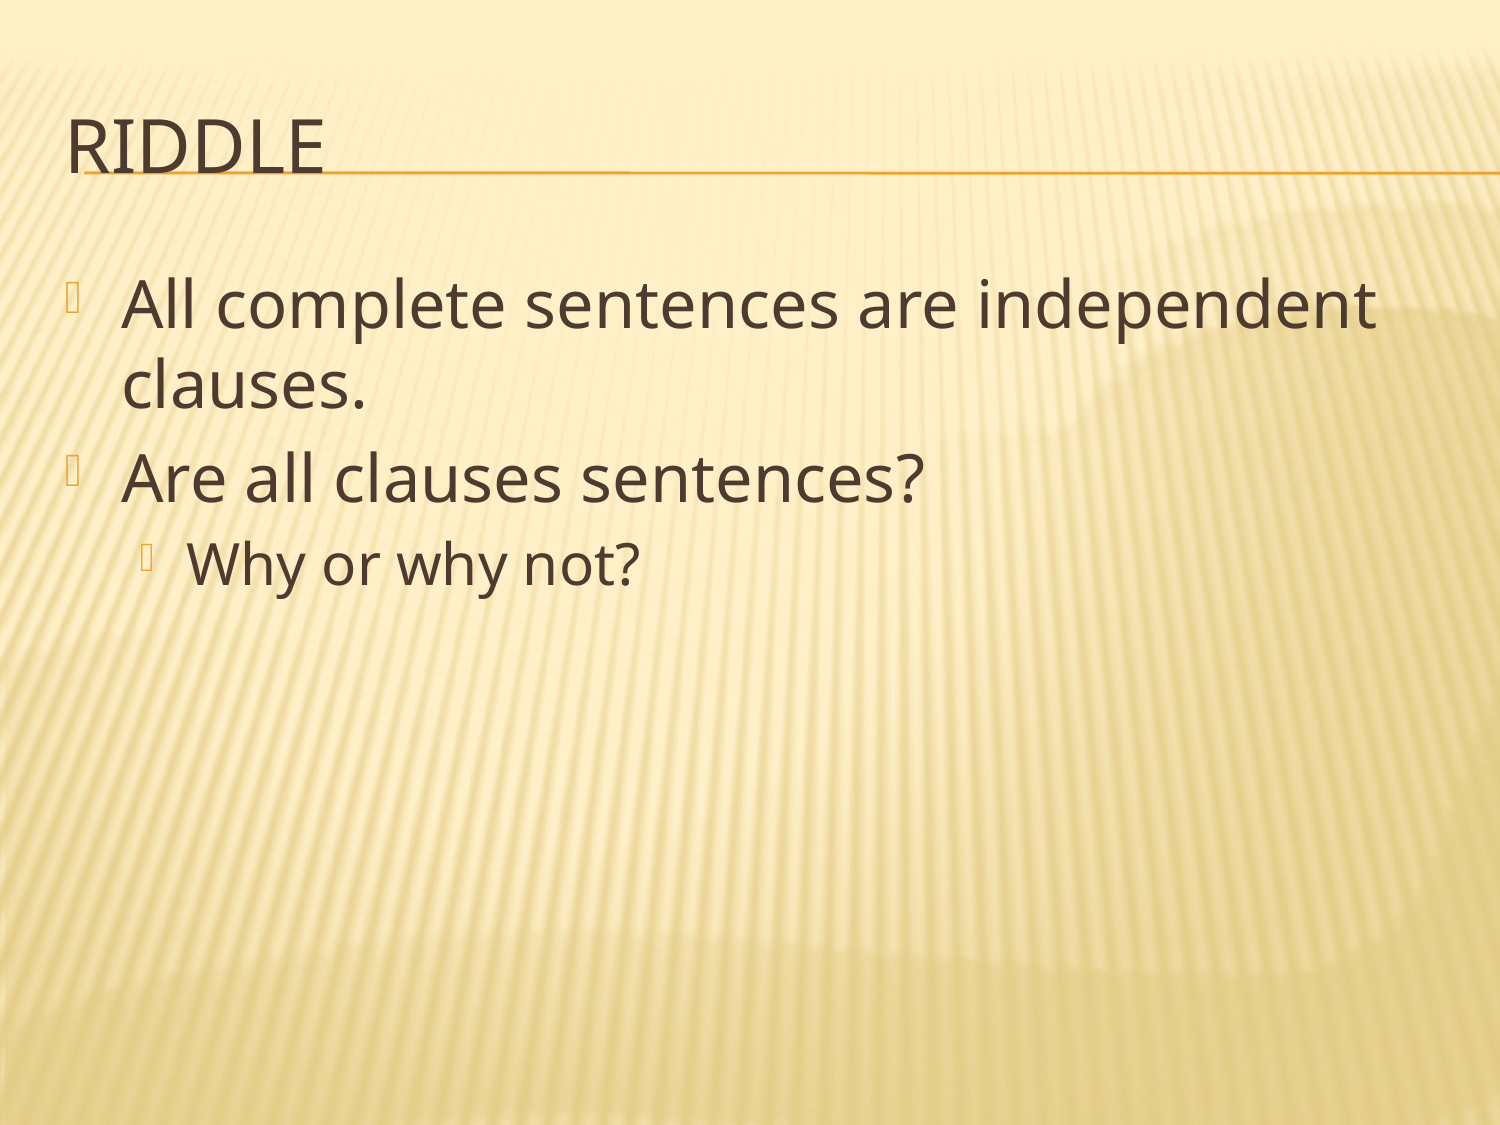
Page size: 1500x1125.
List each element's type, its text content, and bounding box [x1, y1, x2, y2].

list All complete sentences are independent clauses. Are all clauses sentences? Why or why not? [50, 254, 1475, 998]
title Riddle [50, 75, 1475, 213]
